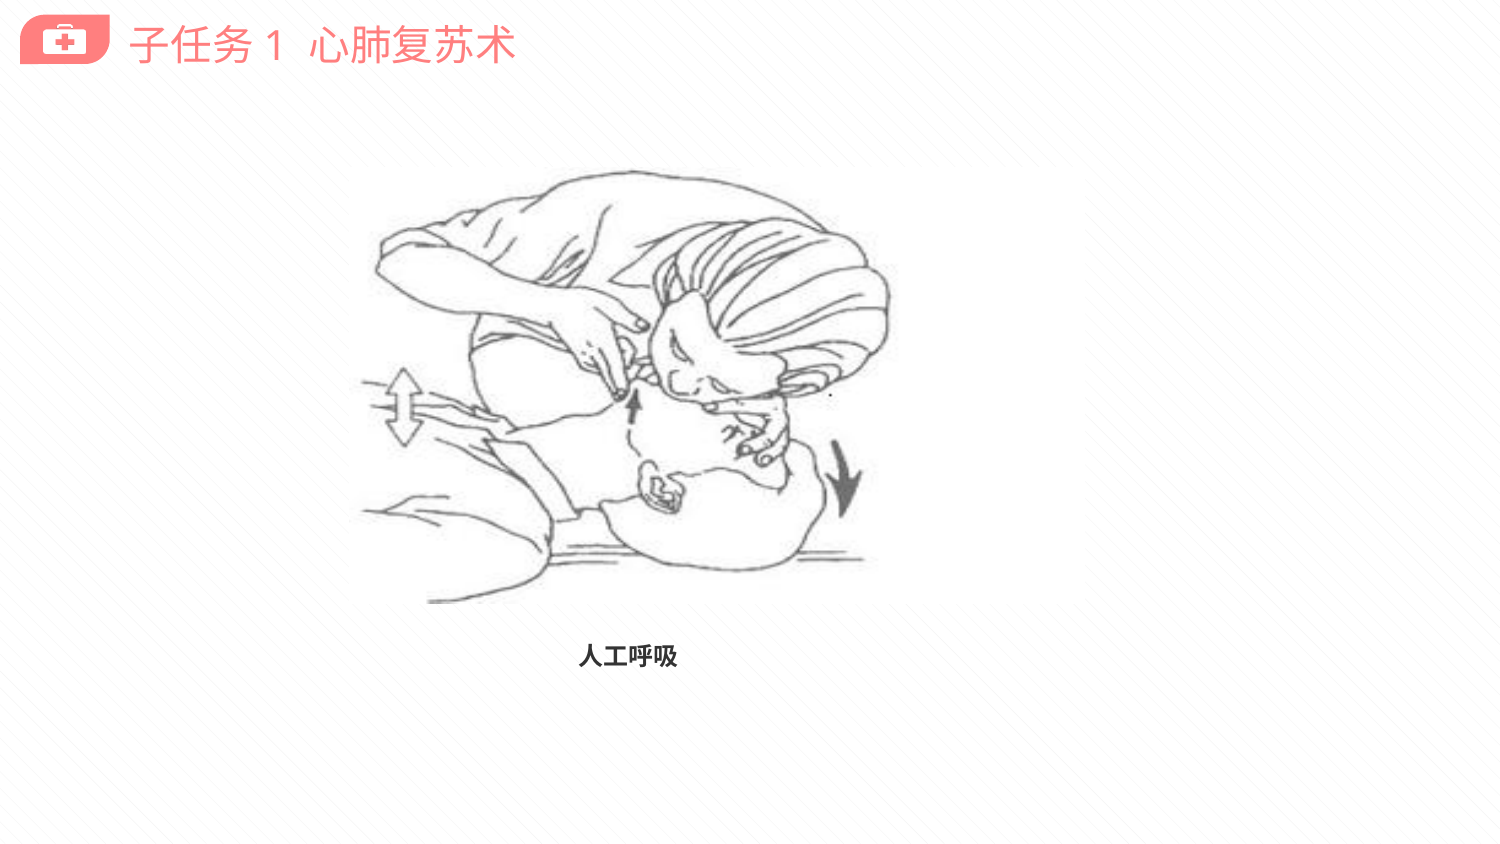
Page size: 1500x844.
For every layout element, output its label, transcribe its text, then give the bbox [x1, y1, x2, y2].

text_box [19, 11, 863, 78]
picture [349, 167, 1085, 604]
text_box 人工呼吸 [564, 633, 1315, 678]
